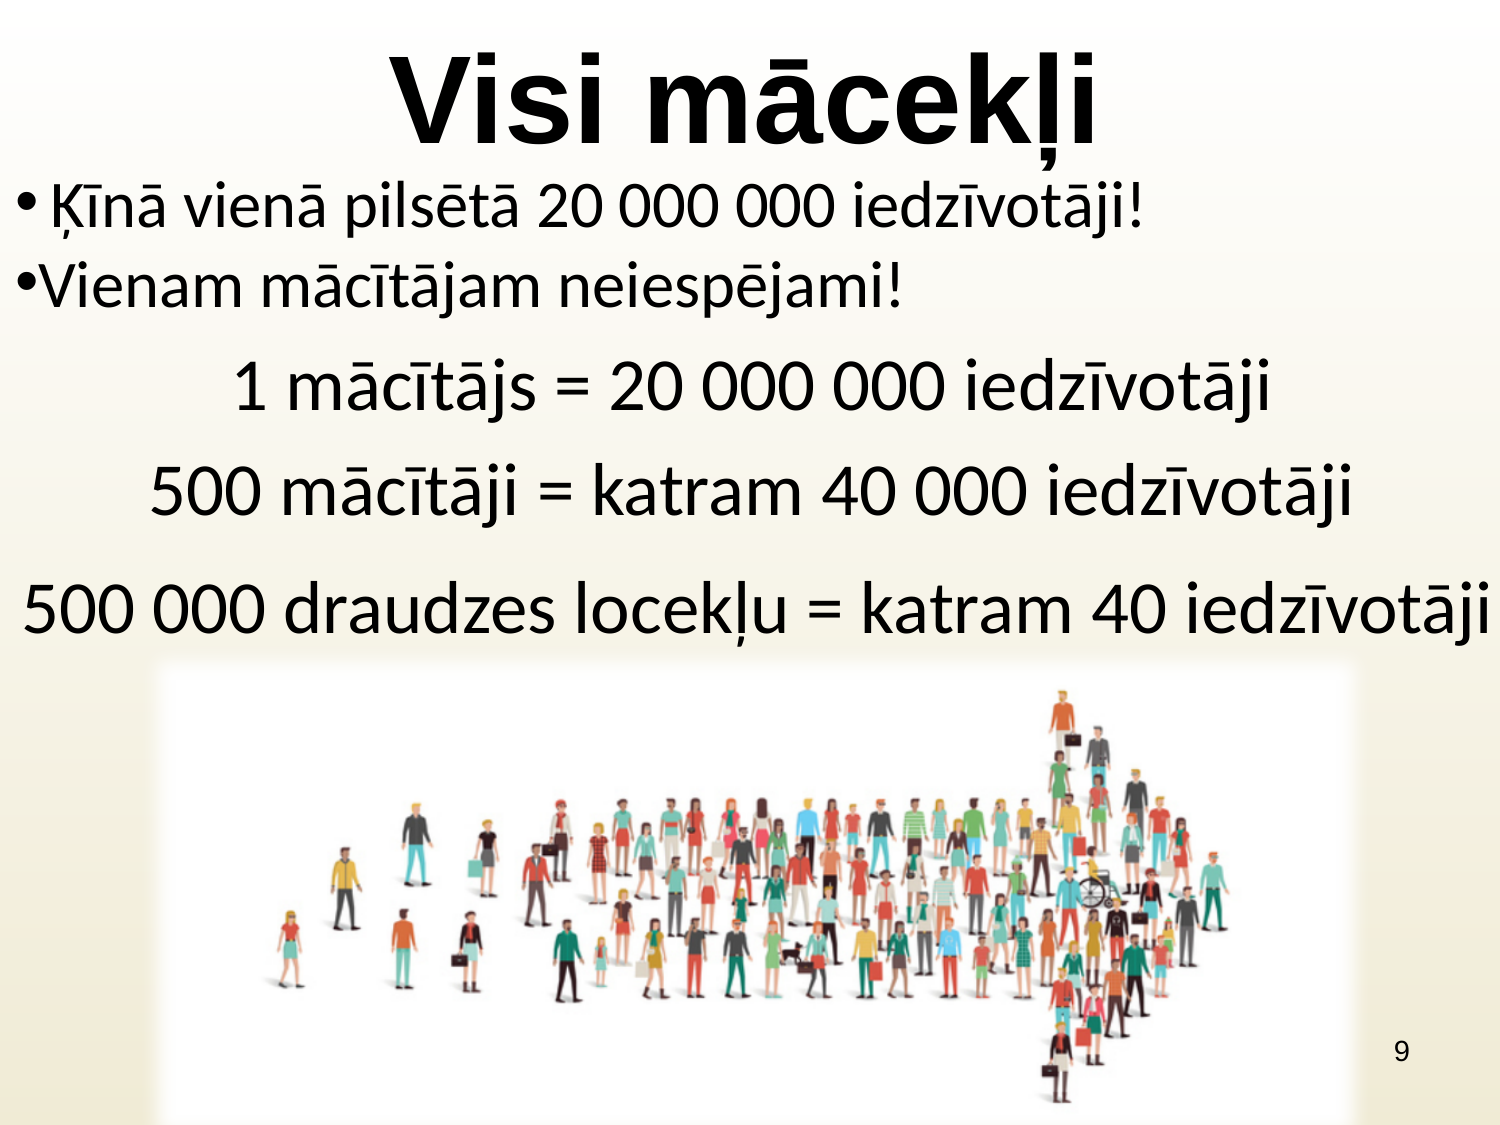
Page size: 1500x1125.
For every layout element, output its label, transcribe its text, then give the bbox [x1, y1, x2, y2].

text_box 500 mācītāji = katram 40 000 iedzīvotāji [134, 433, 1371, 539]
picture [140, 644, 1373, 1125]
text_box 1 mācītājs = 20 000 000 iedzīvotāji [215, 328, 1289, 433]
title Visi mācekļi [70, 0, 1421, 153]
text_box Ķīnā vienā pilsētā 20 000 000 iedzīvotāji! Vienam mācītājam neiespējami! [0, 153, 1500, 329]
slide_number 9 [1376, 1024, 1426, 1103]
text_box 500 000 draudzes locekļu = katram 40 iedzīvotāji [6, 550, 1500, 656]
